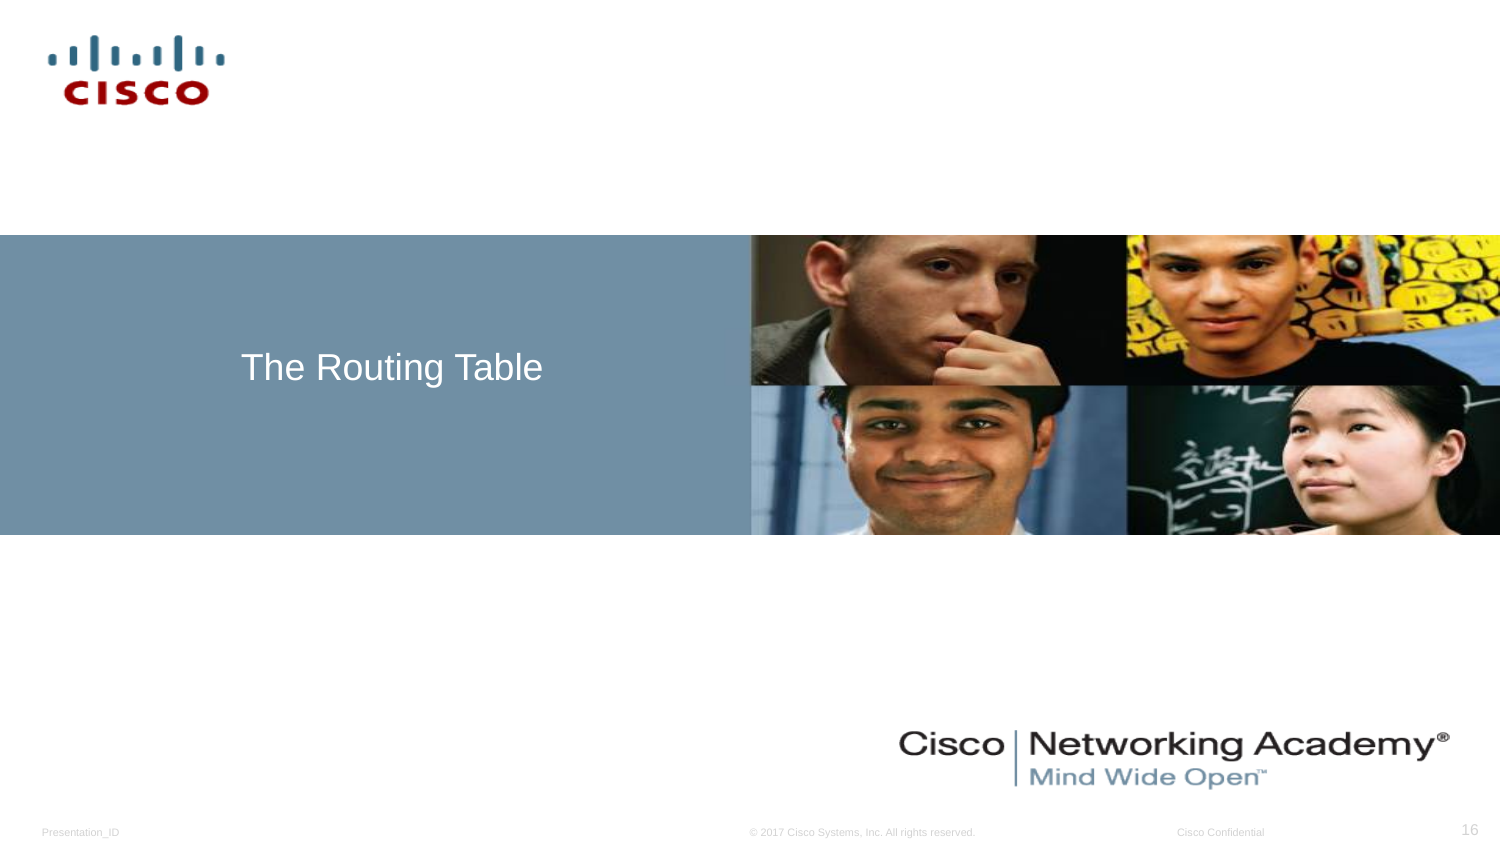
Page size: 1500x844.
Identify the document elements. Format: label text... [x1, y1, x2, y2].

picture [40, 14, 233, 126]
picture [899, 730, 1450, 790]
title The Routing Table [225, 278, 700, 461]
picture [0, 235, 1500, 535]
